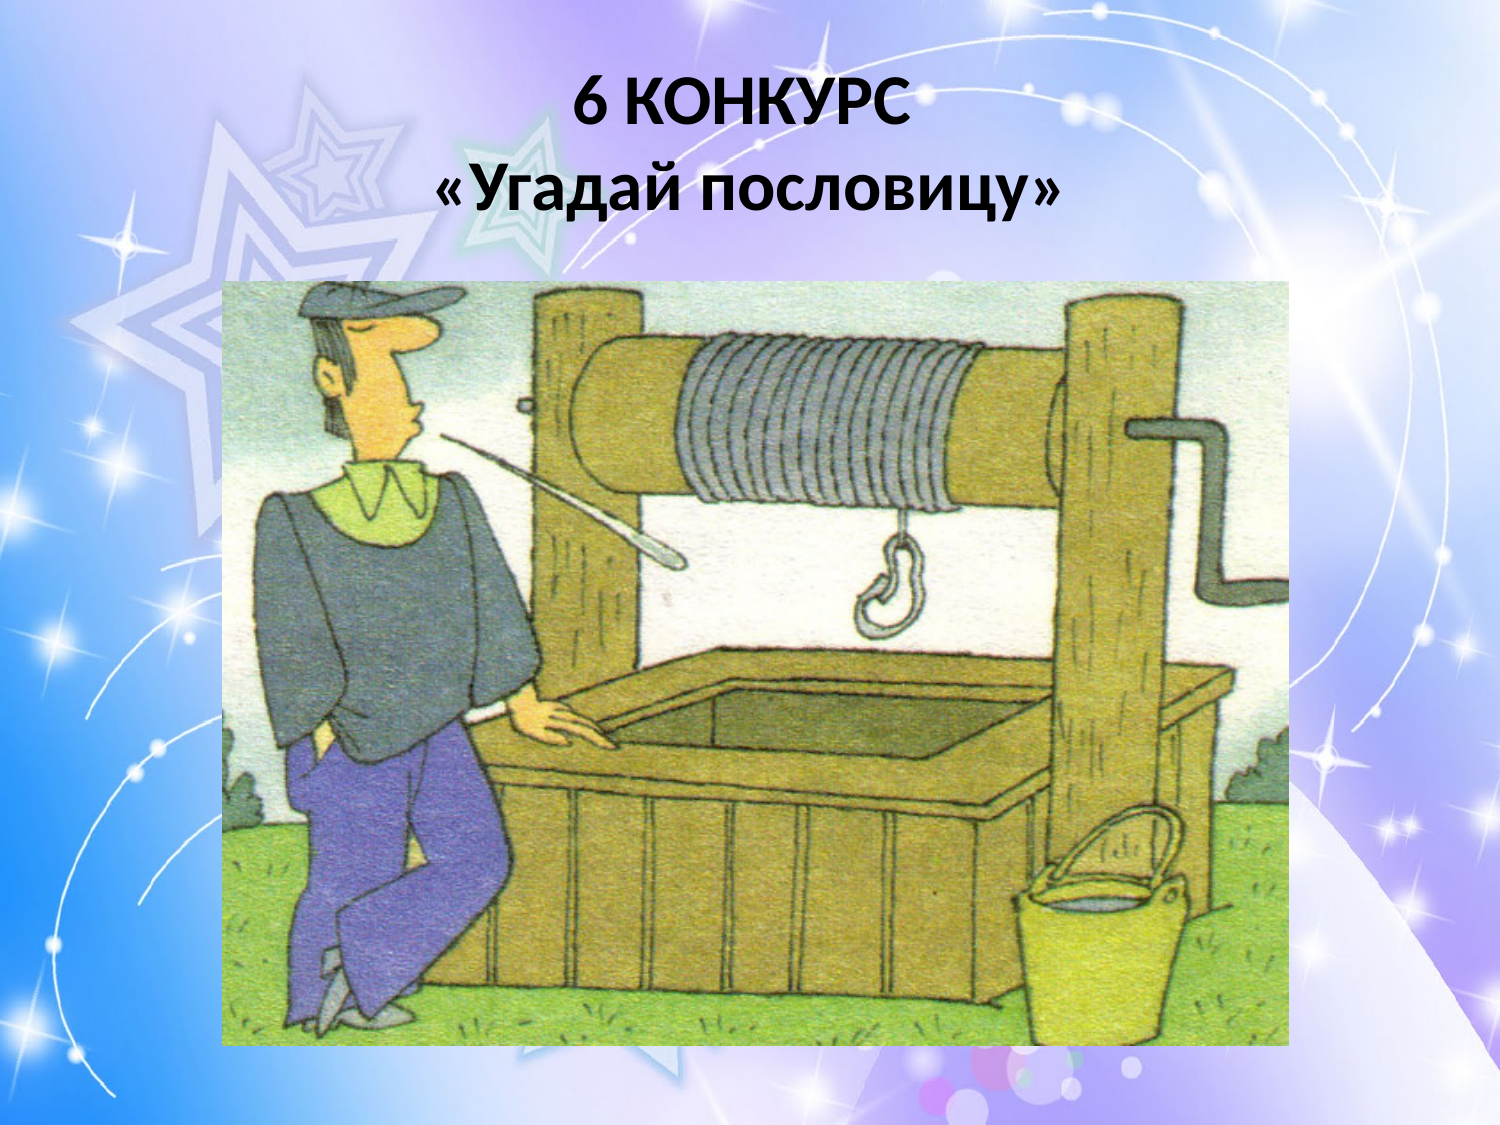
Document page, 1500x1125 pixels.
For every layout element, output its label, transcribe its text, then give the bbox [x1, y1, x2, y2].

picture [0, 0, 1500, 1125]
title 6 КОНКУРС «Угадай пословицу» [75, 45, 1425, 233]
